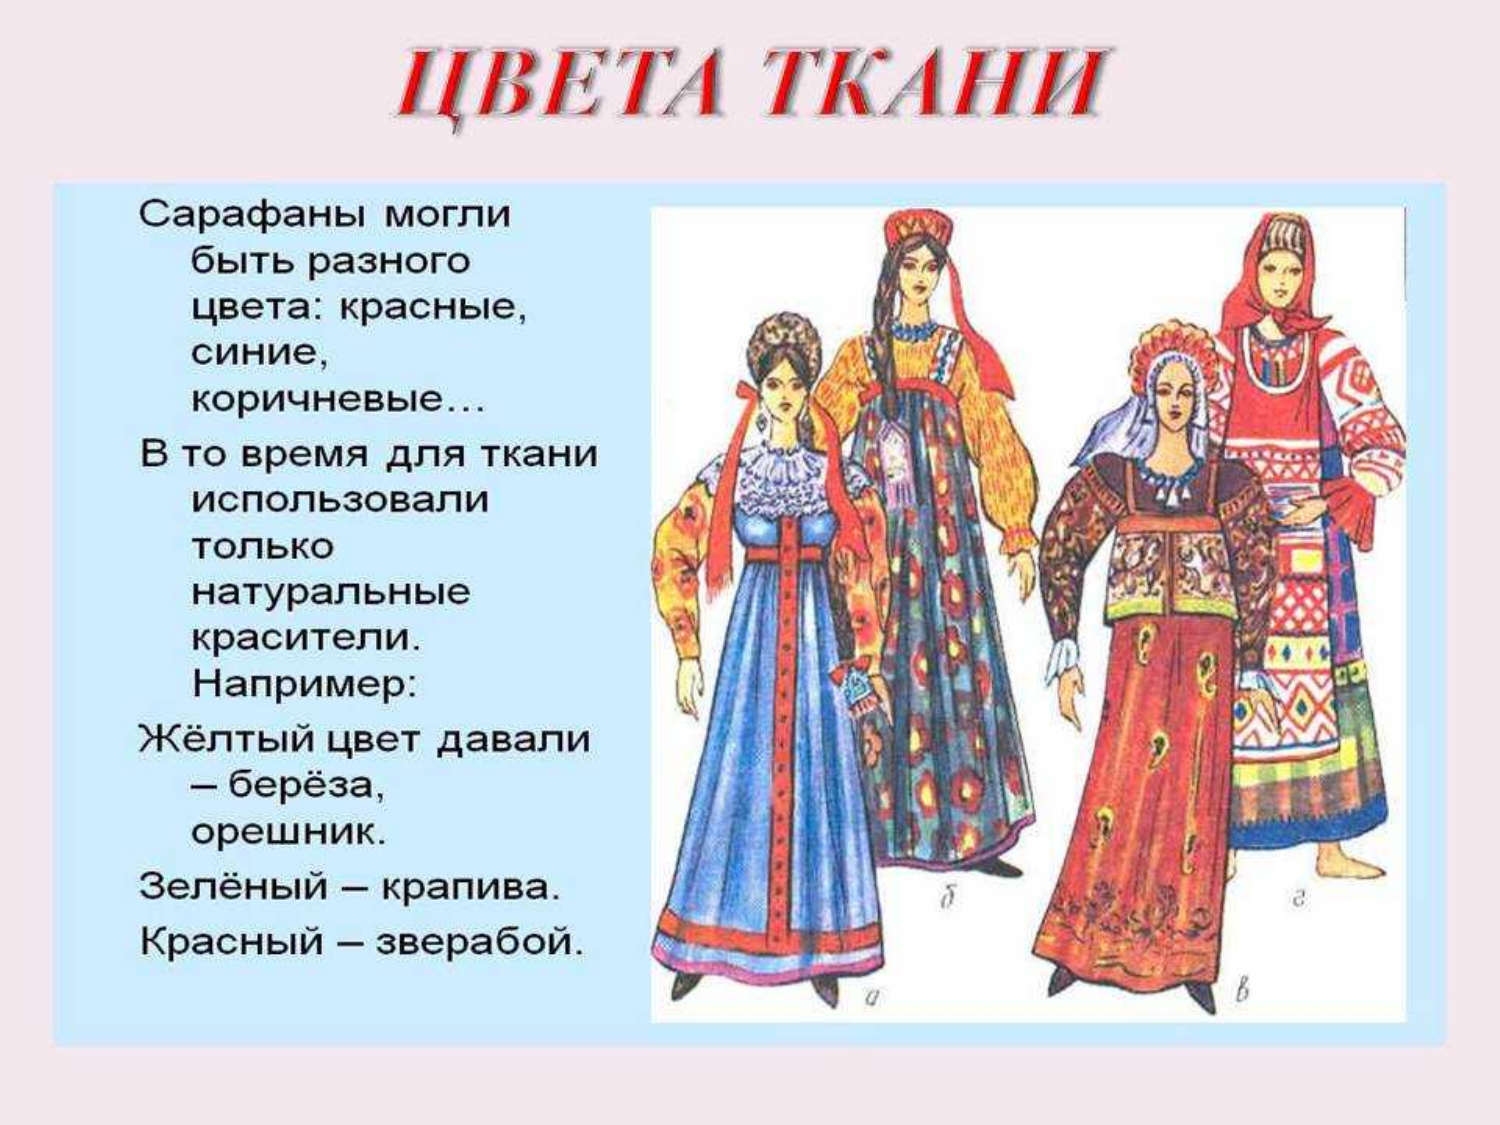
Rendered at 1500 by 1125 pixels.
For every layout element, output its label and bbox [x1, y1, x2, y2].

list [0, 0, 1500, 1125]
